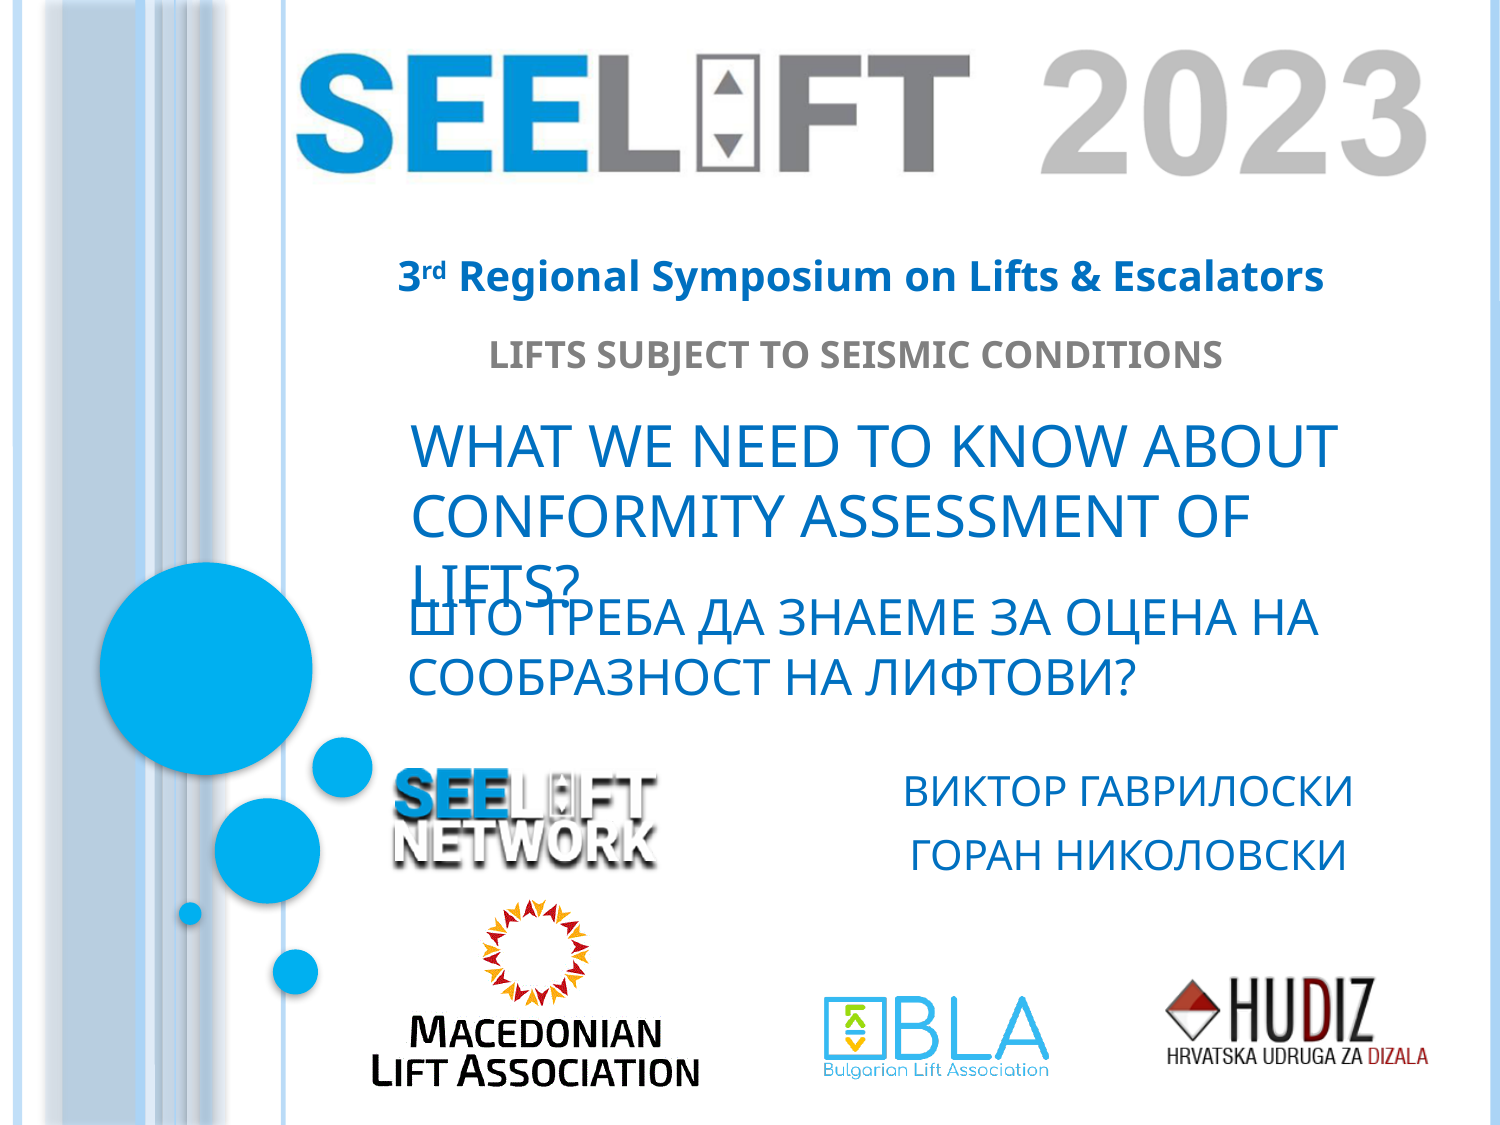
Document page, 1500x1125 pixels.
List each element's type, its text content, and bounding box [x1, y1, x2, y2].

picture [291, 43, 1432, 189]
text_box Виктор Гаврилоски [887, 756, 1370, 822]
text_box ШТО ТРЕБА ДА ЗНАЕМЕ ЗА ОЦЕНА НА СООБРАЗНОСТ НА ЛИФТОВИ? [392, 577, 1397, 713]
picture [1165, 975, 1444, 1095]
picture [821, 986, 1065, 1083]
picture [386, 768, 664, 875]
text_box 3rd Regional Symposium on Lifts & Escalators [274, 242, 1448, 308]
text_box What we need to know about conformity assessment of lifts? [395, 402, 1431, 627]
text_box LIFTS SUBJECT TO SEISMIC CONDITIONS [473, 323, 1239, 384]
picture [330, 884, 721, 1102]
text_box Горан Николовски [894, 821, 1363, 887]
